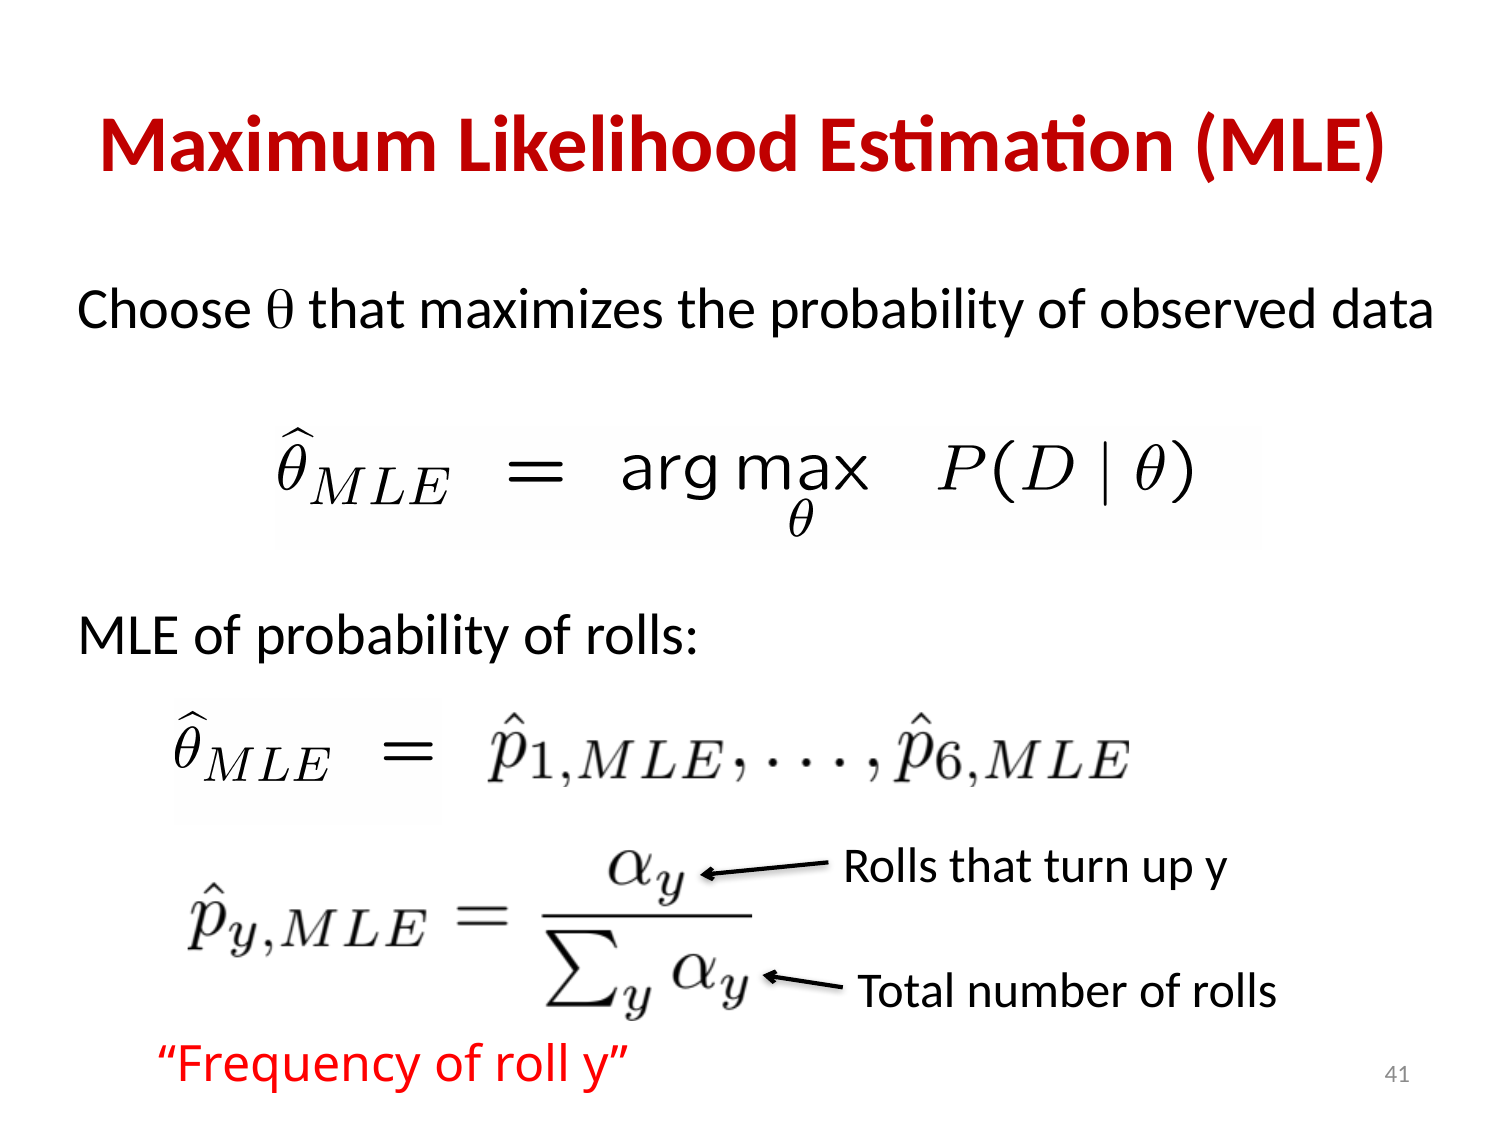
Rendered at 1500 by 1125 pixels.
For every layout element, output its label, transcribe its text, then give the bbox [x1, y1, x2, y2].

text_box Total number of rolls [842, 949, 1293, 1025]
picture [187, 849, 753, 1022]
picture [487, 710, 1130, 787]
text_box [699, 862, 826, 876]
slide_number 41 [1074, 1042, 1425, 1103]
text_box Rolls that turn up y [828, 824, 1244, 900]
picture [274, 426, 1262, 551]
list Choose  that maximizes the probability of observed data MLE of probability of rolls: [62, 262, 1463, 1005]
text_box “Frequency of roll y” [143, 1024, 645, 1100]
picture [174, 698, 442, 826]
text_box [762, 974, 838, 989]
title Maximum Likelihood Estimation (MLE) [50, 45, 1438, 233]
